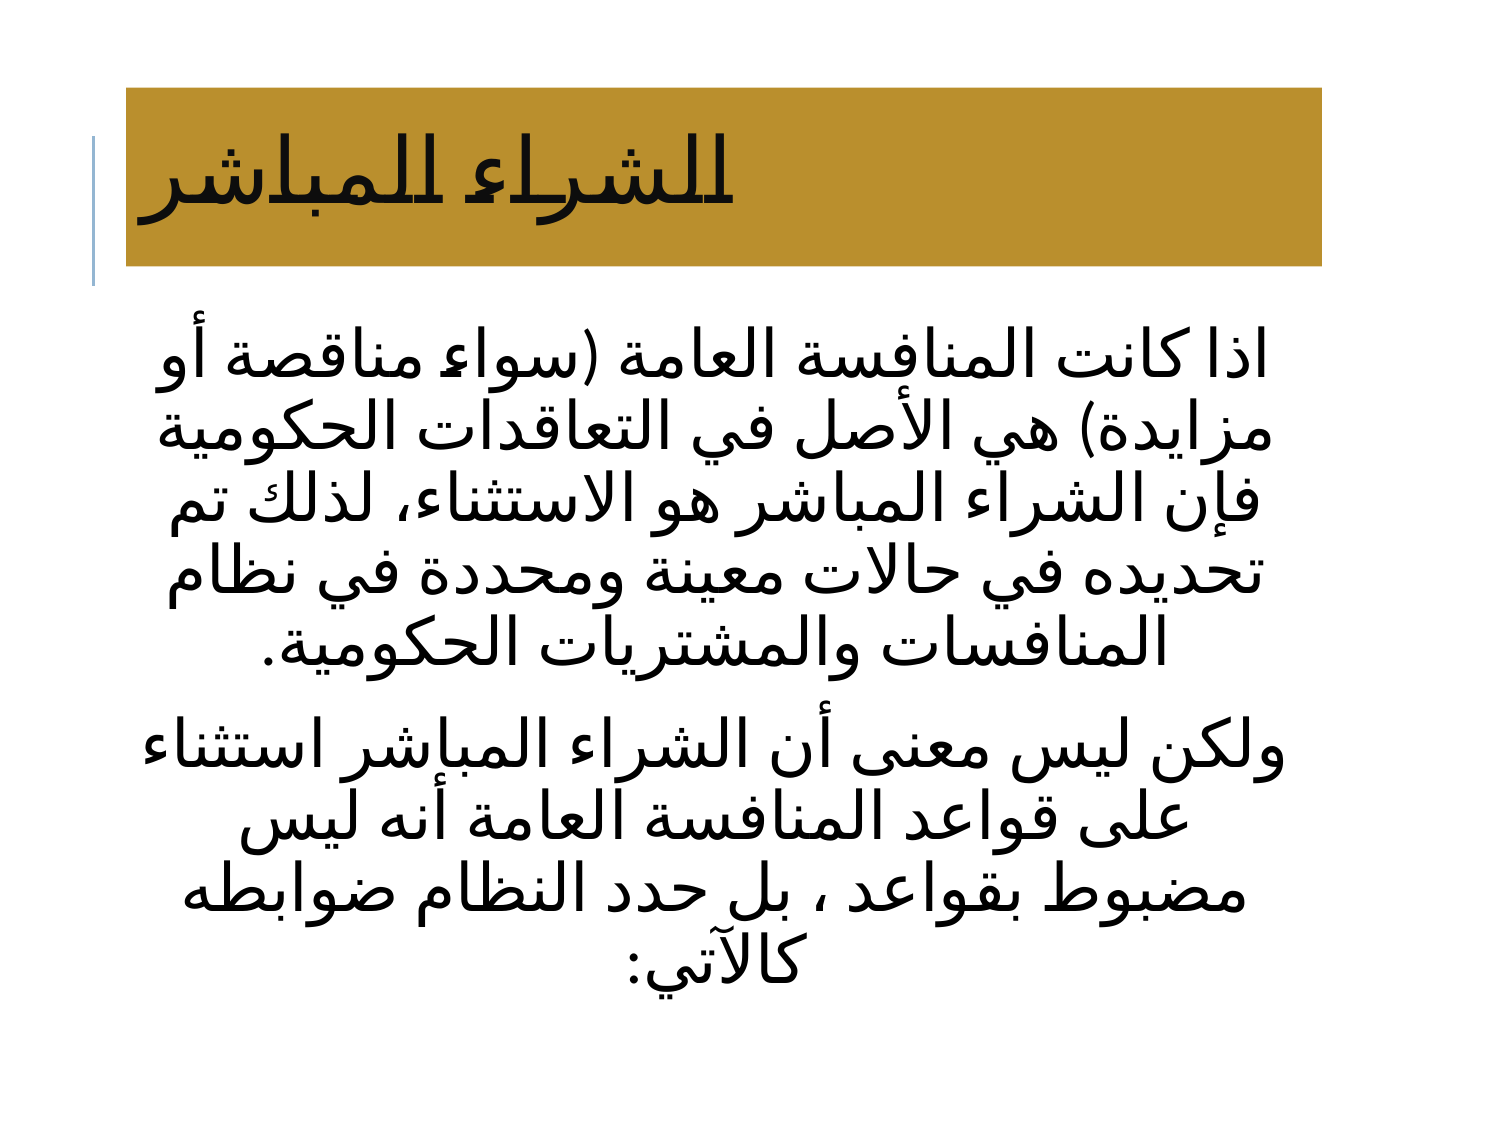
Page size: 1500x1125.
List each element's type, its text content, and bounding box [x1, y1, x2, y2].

title الشراء المباشر [126, 87, 1322, 267]
list اذا كانت المنافسة العامة (سواء مناقصة أو مزايدة) هي الأصل في التعاقدات الحكومية فإن الشراء المباشر هو الاستثناء، لذلك تم تحديده في حالات معينة ومحددة في نظام المنافسات والمشتريات الحكومية. ولكن ليس معنى أن الشراء المباشر استثناء على قواعد المنافسة العامة أنه ليس مضبوط بقواعد ، بل حدد النظام ضوابطه كالآتي: [126, 312, 1322, 1035]
